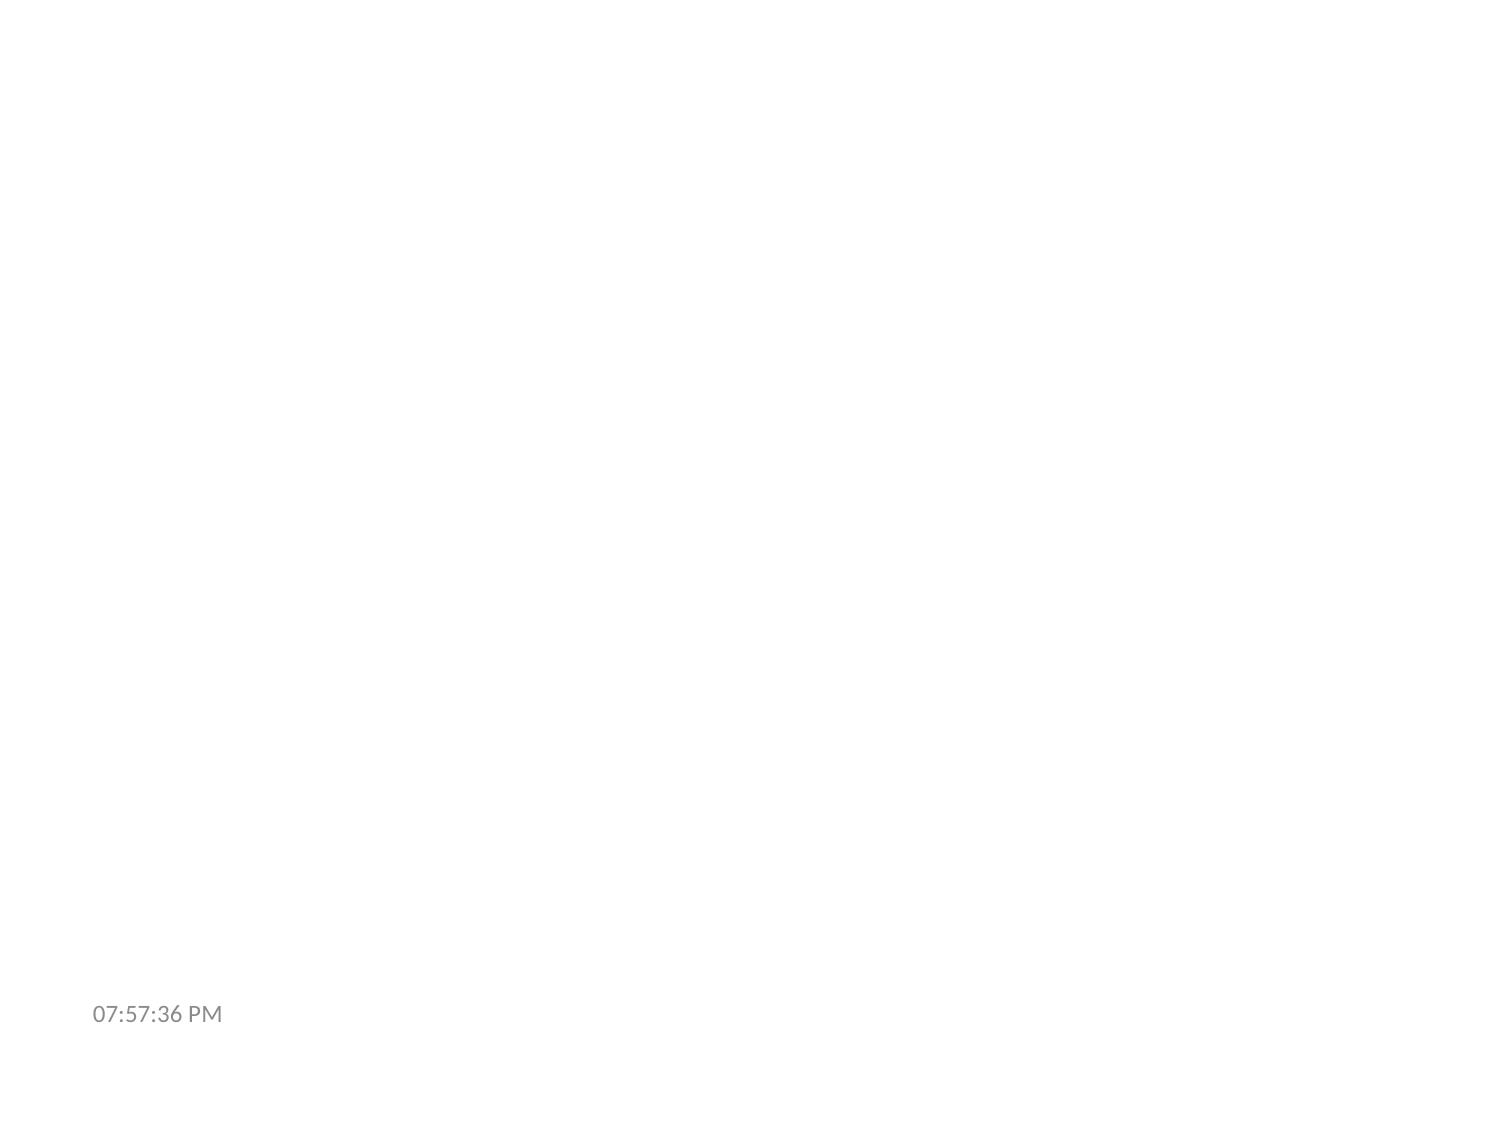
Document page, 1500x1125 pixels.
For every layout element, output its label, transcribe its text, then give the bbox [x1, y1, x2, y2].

text_box 3:35:09 PM [77, 982, 428, 1043]
